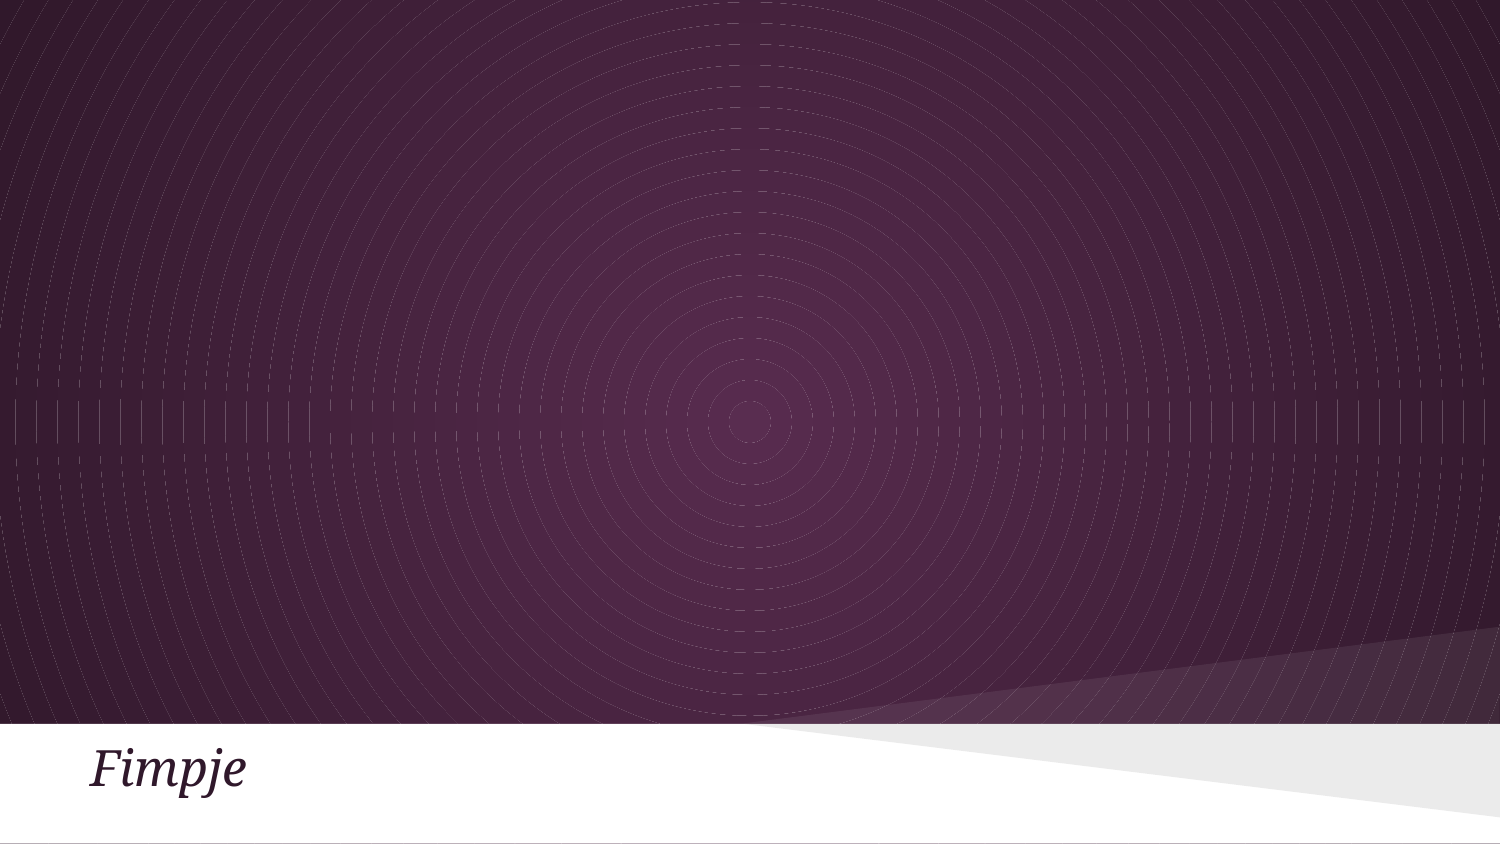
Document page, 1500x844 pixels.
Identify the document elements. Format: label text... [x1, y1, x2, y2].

list Fimpje [75, 725, 1425, 809]
